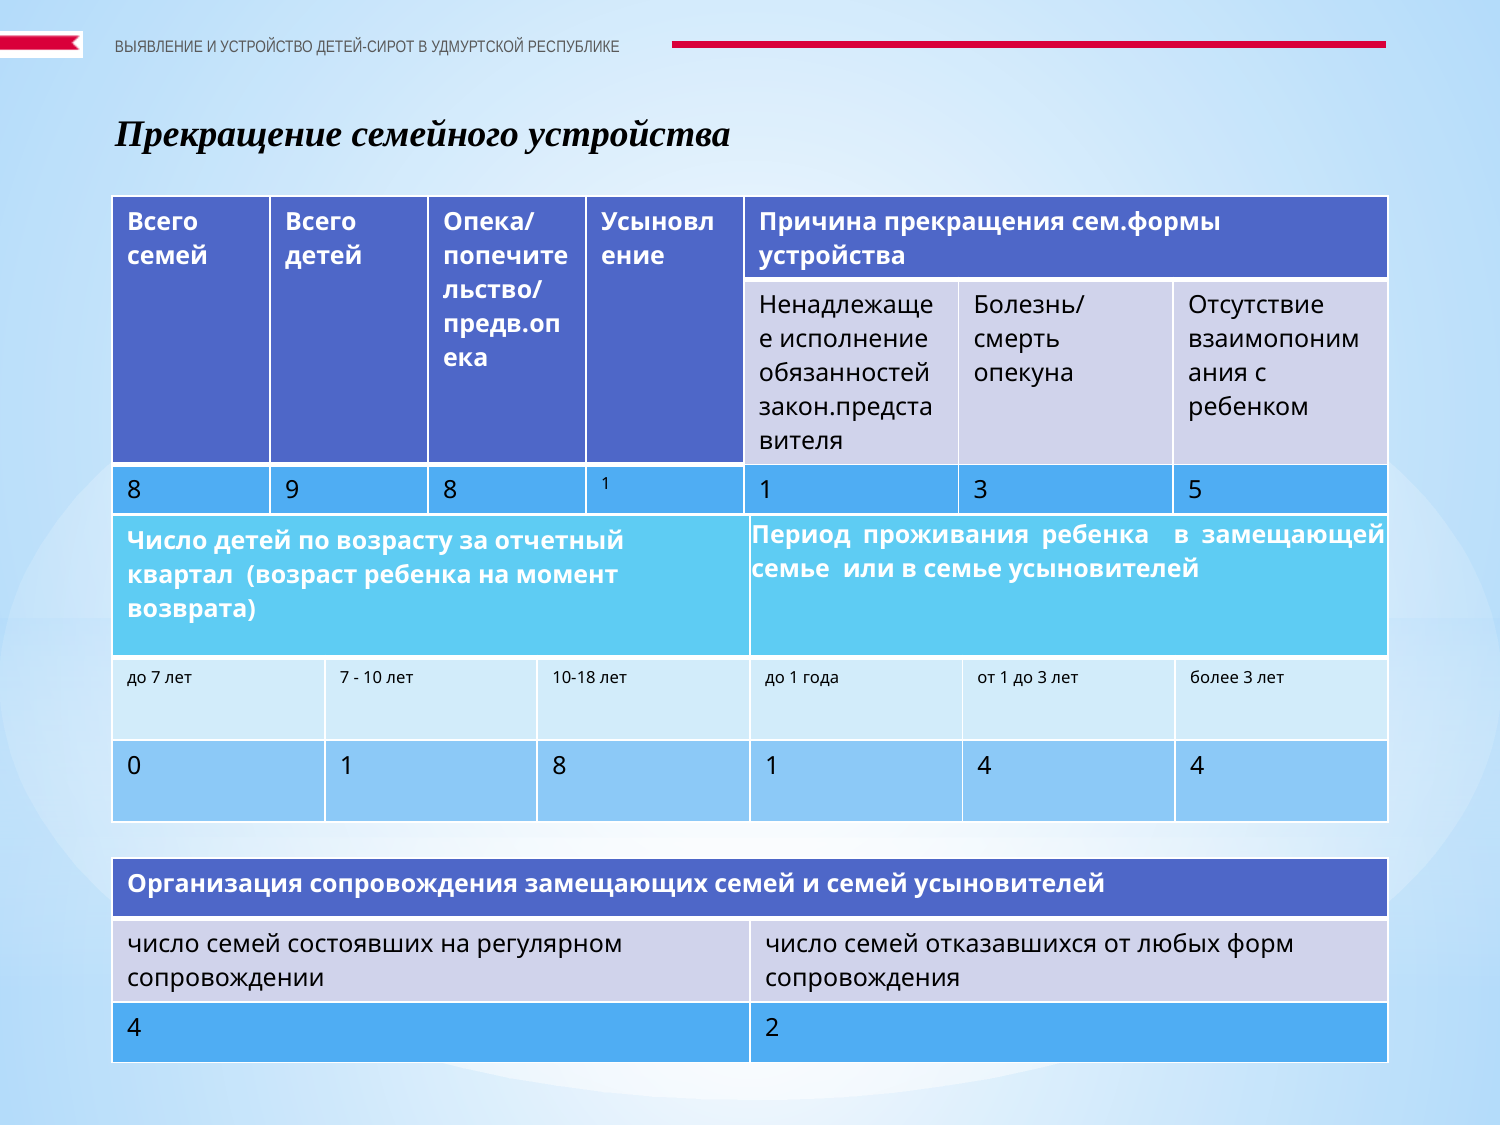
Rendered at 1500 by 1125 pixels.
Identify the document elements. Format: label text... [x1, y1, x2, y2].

table_header Причина прекращения сем.формы устройства [745, 197, 1387, 277]
table_cell Отсутствие взаимопонимания с ребенком [1174, 282, 1387, 464]
table_cell до 7 лет [113, 660, 324, 739]
table_header Всего детей [271, 197, 427, 462]
table_cell 7 - 10 лет [326, 660, 536, 739]
table_cell 4 [1176, 741, 1387, 821]
table_header Число детей по возрасту за отчетный квартал (возраст ребенка на момент возврата) [113, 516, 749, 655]
table_cell 5 [1174, 465, 1387, 513]
table_cell 1 [326, 741, 536, 821]
table_cell 4 [113, 1003, 749, 1062]
table_header Опека/попечительство/предв.опека [429, 197, 585, 462]
table_cell 3 [959, 465, 1172, 513]
table_header Усыновление [587, 197, 743, 462]
picture [0, 30, 83, 58]
table_header Период проживания ребенка в замещающей семье или в семье усыновителей [751, 516, 1387, 655]
table_cell 2 [751, 1003, 1387, 1062]
table_cell от 1 до 3 лет [963, 660, 1174, 739]
table_cell 1 [587, 467, 743, 513]
table_cell число семей состоявших на регулярном сопровождении [113, 921, 749, 1001]
table_cell Ненадлежащее исполнение обязанностей закон.представителя [745, 282, 958, 464]
table_cell до 1 года [751, 660, 962, 739]
text_box Прекращение семейного устройства [100, 101, 1029, 162]
table_cell 1 [745, 465, 958, 513]
table_cell Болезнь/смерть опекуна [959, 282, 1172, 464]
table_header Организация сопровождения замещающих семей и семей усыновителей [113, 859, 1387, 916]
table_cell более 3 лет [1176, 660, 1387, 739]
table_cell 1 [751, 741, 962, 821]
table_cell 8 [429, 467, 585, 513]
table_cell 0 [113, 741, 324, 821]
table_cell 8 [538, 741, 749, 821]
table_cell 10-18 лет [538, 660, 749, 739]
table_cell число семей отказавшихся от любых форм сопровождения [751, 921, 1387, 1001]
text_box ВЫЯВЛЕНИЕ И УСТРОЙСТВО ДЕТЕЙ-СИРОТ В УДМУРТСКОЙ РЕСПУБЛИКЕ [100, 28, 759, 63]
table_header Всего семей [113, 197, 269, 462]
table_cell 9 [271, 467, 427, 513]
table_cell 4 [963, 741, 1174, 821]
table_cell 8 [113, 467, 269, 513]
